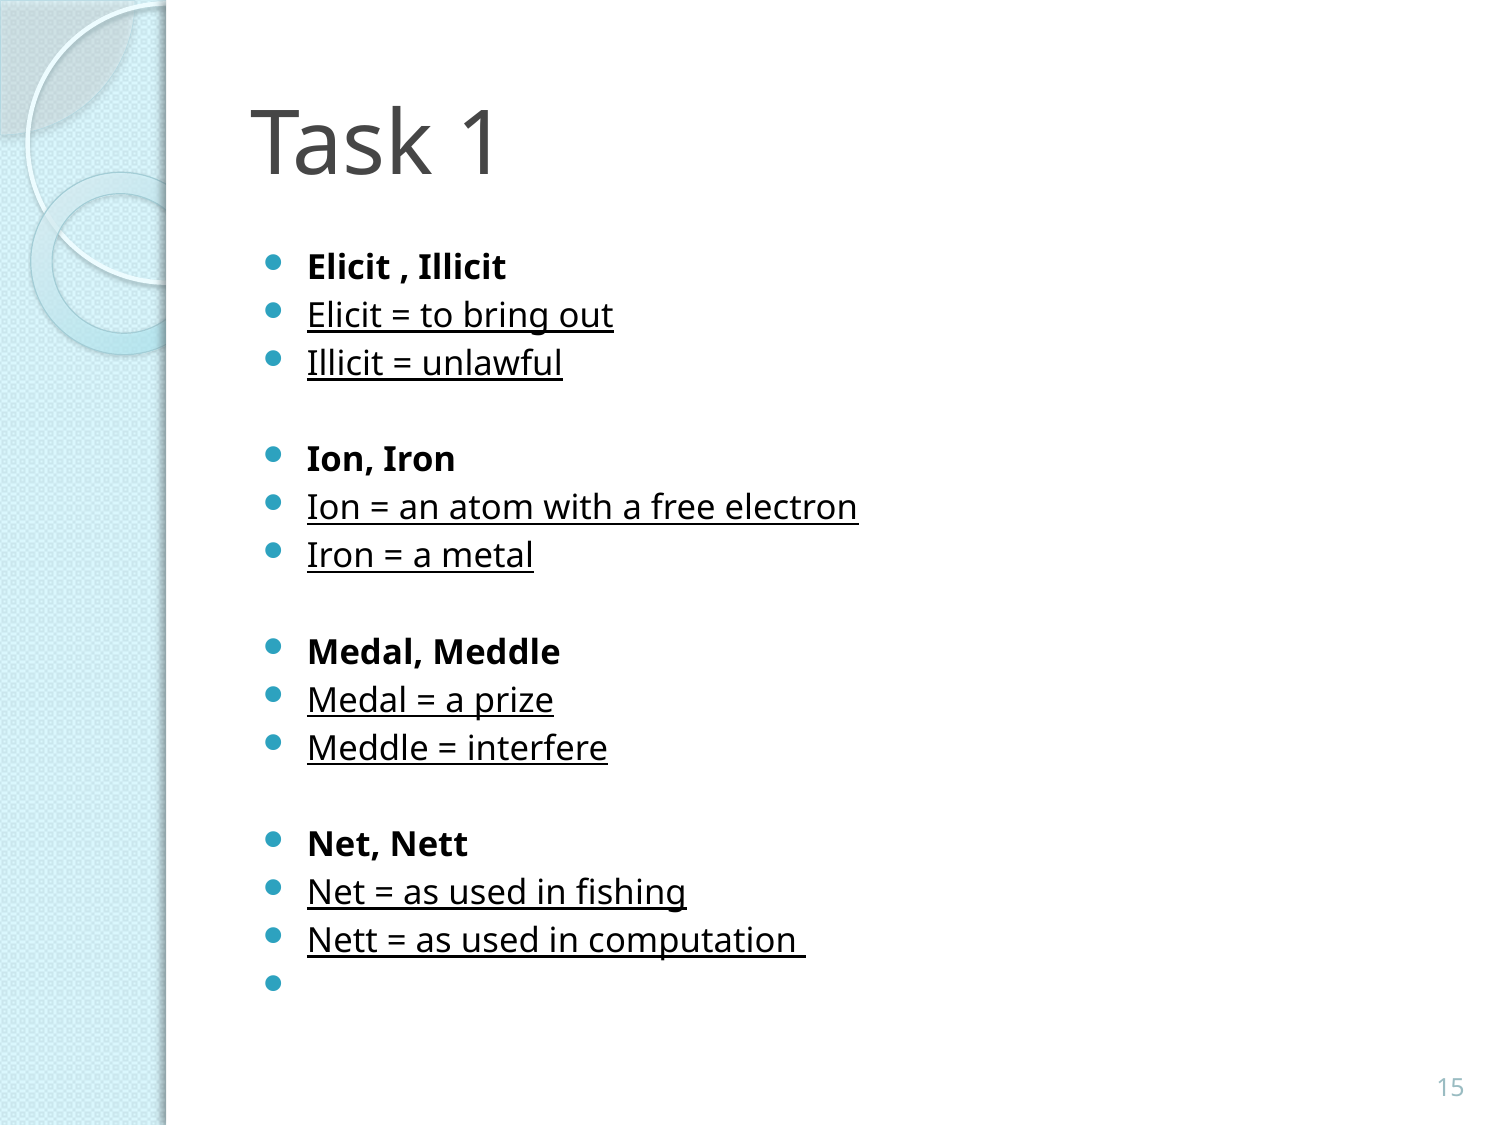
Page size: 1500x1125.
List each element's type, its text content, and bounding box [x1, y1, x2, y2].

title Task 1 [235, 45, 1466, 233]
list Elicit , Illicit Elicit = to bring out Illicit = unlawful Ion, Iron Ion = an atom with a free electron Iron = a metal Medal, Meddle Medal = a prize Meddle = interfere Net, Nett Net = as used in fishing Nett = as used in computation [235, 237, 1466, 1025]
slide_number 15 [1413, 1034, 1488, 1113]
